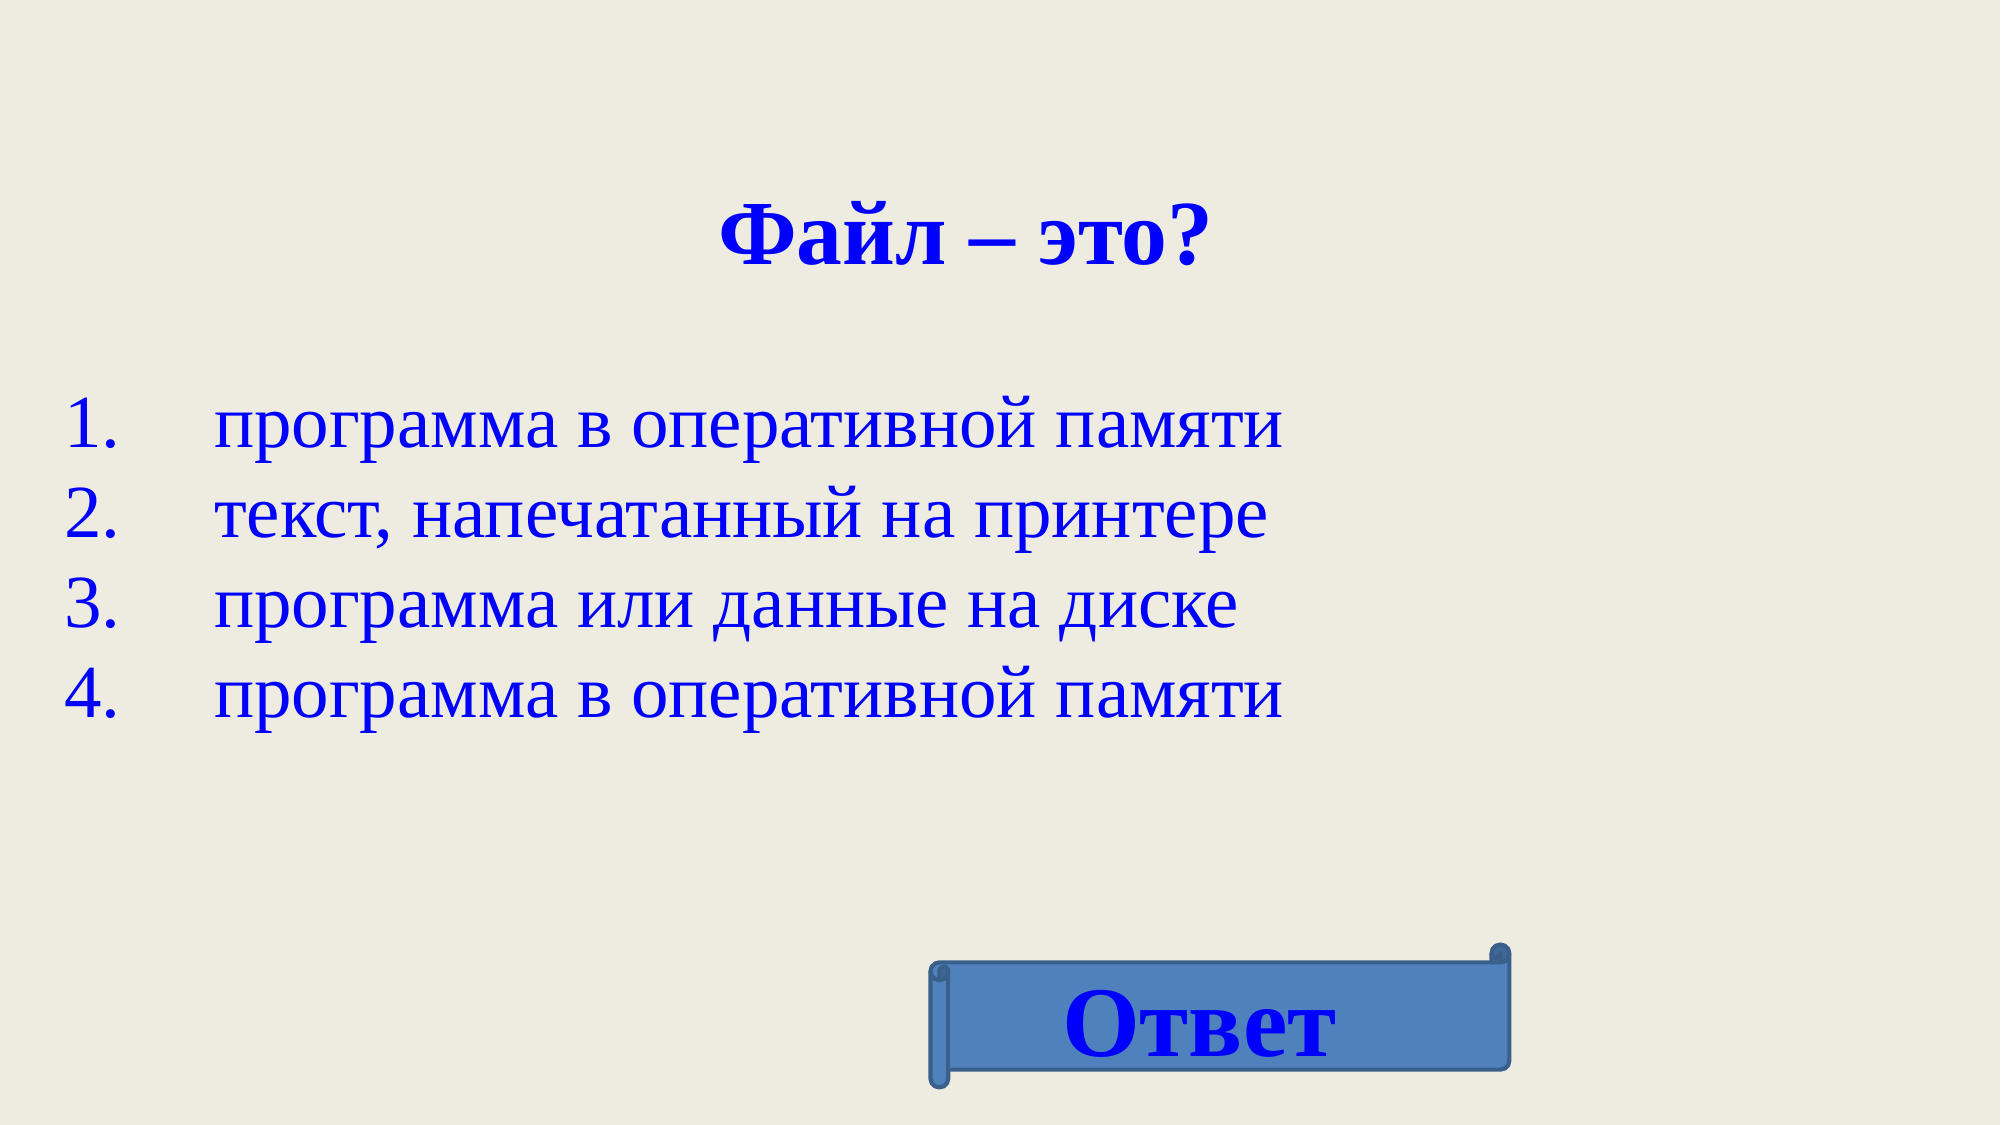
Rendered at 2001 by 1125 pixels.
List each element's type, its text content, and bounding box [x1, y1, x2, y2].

text_box Ответ [928, 942, 1512, 1090]
text_box Файл – это? программа в оперативной памяти текст, напечатанный на принтере программа или данные на диске программа в оперативной памяти [49, 120, 1884, 831]
